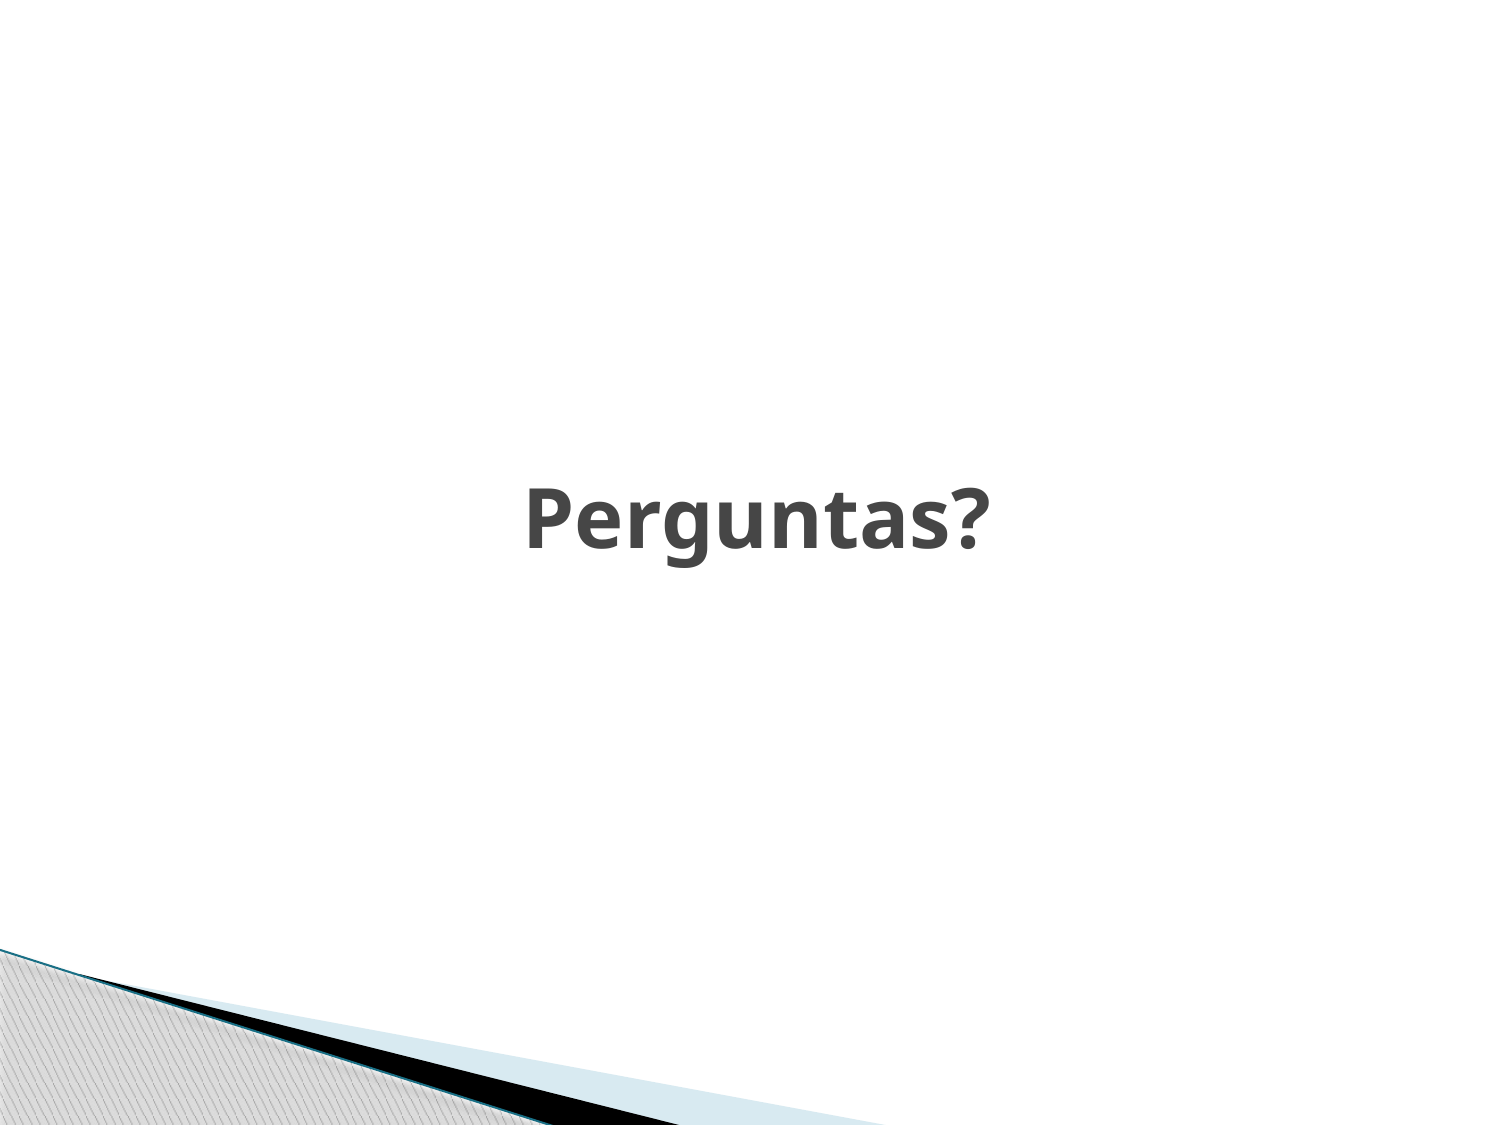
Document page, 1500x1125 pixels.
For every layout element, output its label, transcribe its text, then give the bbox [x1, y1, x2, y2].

title Perguntas? [82, 421, 1432, 610]
